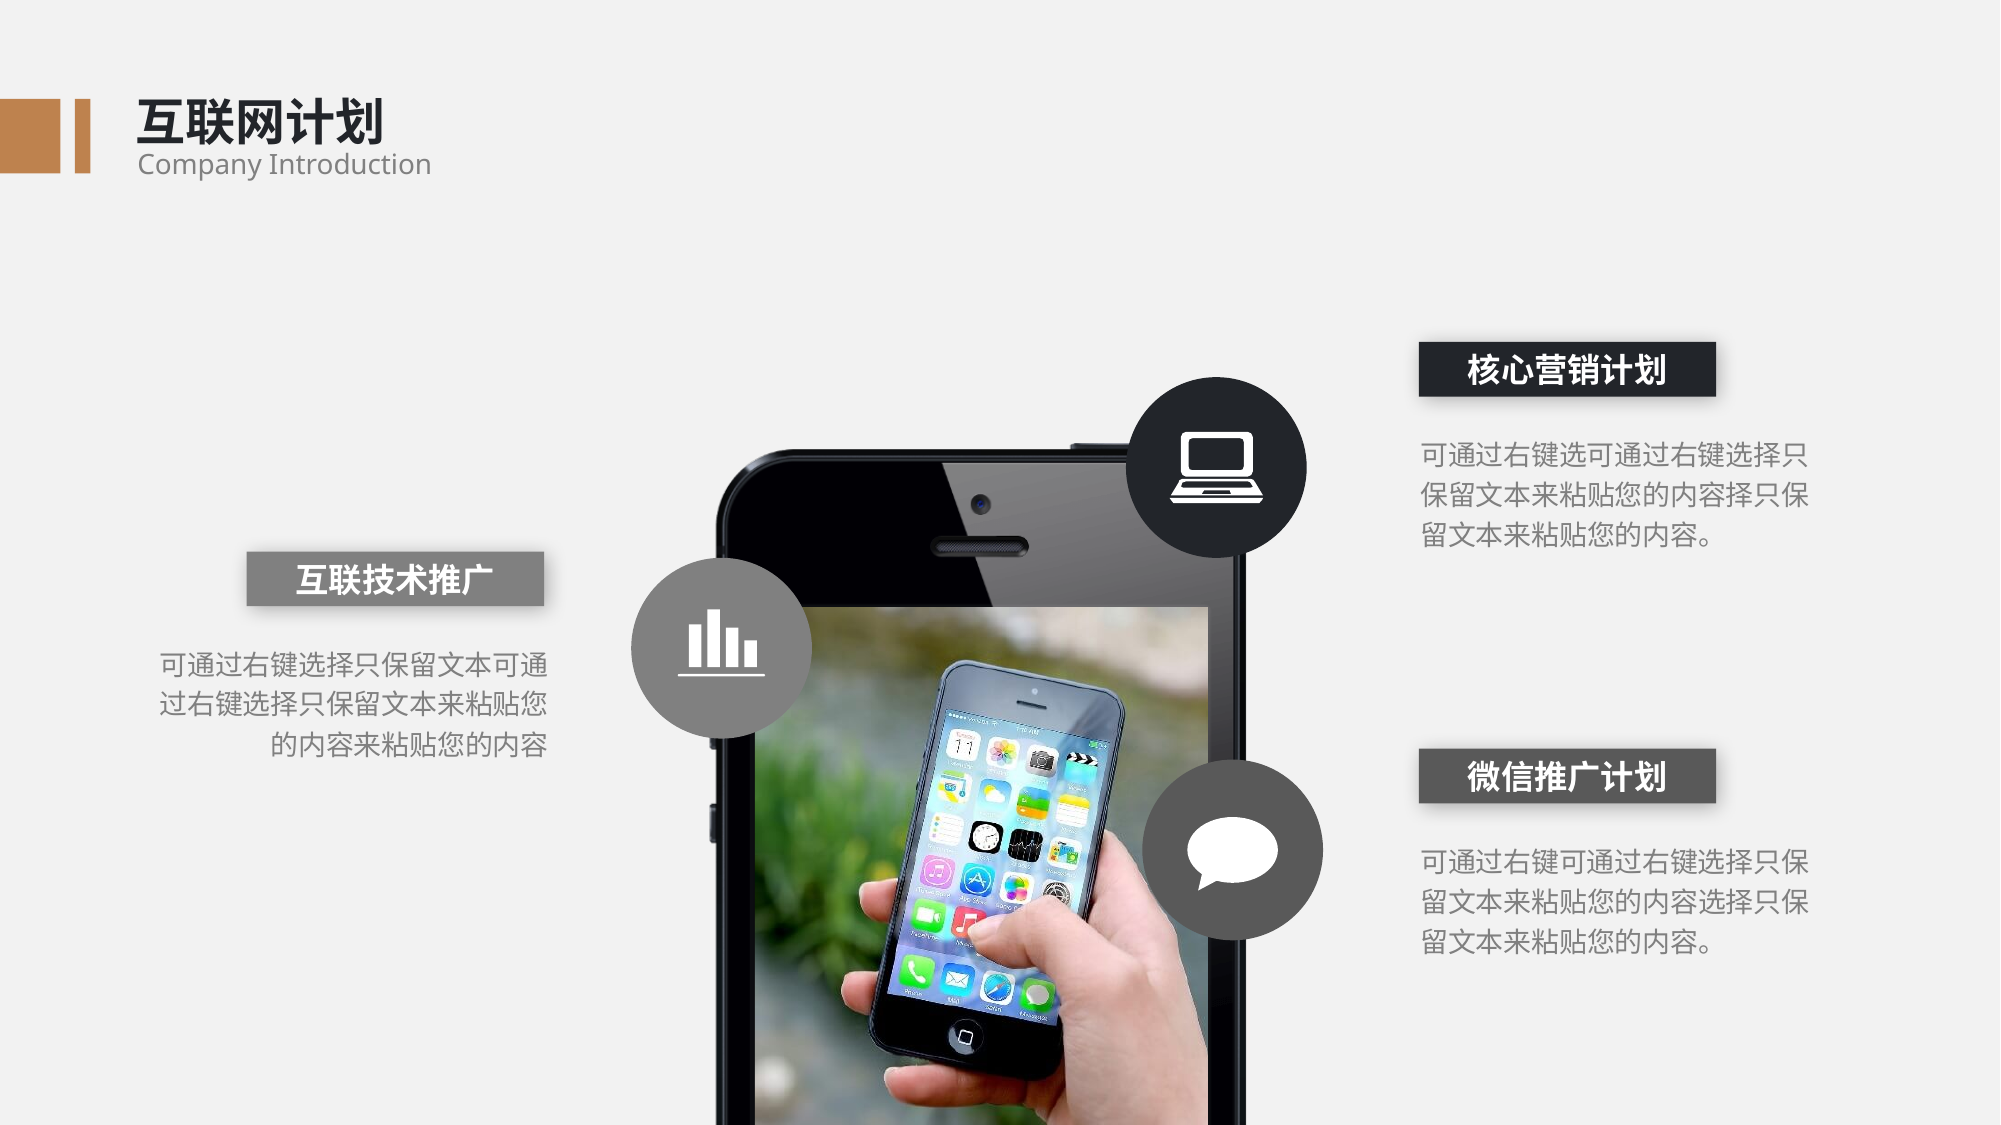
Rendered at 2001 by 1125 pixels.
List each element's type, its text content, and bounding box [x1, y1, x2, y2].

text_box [631, 444, 1346, 1125]
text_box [1125, 377, 1307, 558]
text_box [1142, 759, 1324, 941]
text_box 可通过右键选可通过右键选择只保留文本来粘贴您的内容择只保留文本来粘贴您的内容。 [1405, 423, 1835, 559]
text_box 可通过右键选择只保留文本可通过右键选择只保留文本来粘贴您的内容来粘贴您的内容 [133, 633, 563, 768]
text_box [119, 83, 643, 189]
text_box 微信推广计划 [1418, 748, 1717, 804]
text_box 可通过右键可通过右键选择只保留文本来粘贴您的内容选择只保留文本来粘贴您的内容。 [1405, 830, 1835, 966]
text_box 互联技术推广 [246, 551, 545, 607]
text_box 核心营销计划 [1418, 341, 1717, 397]
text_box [631, 557, 812, 739]
